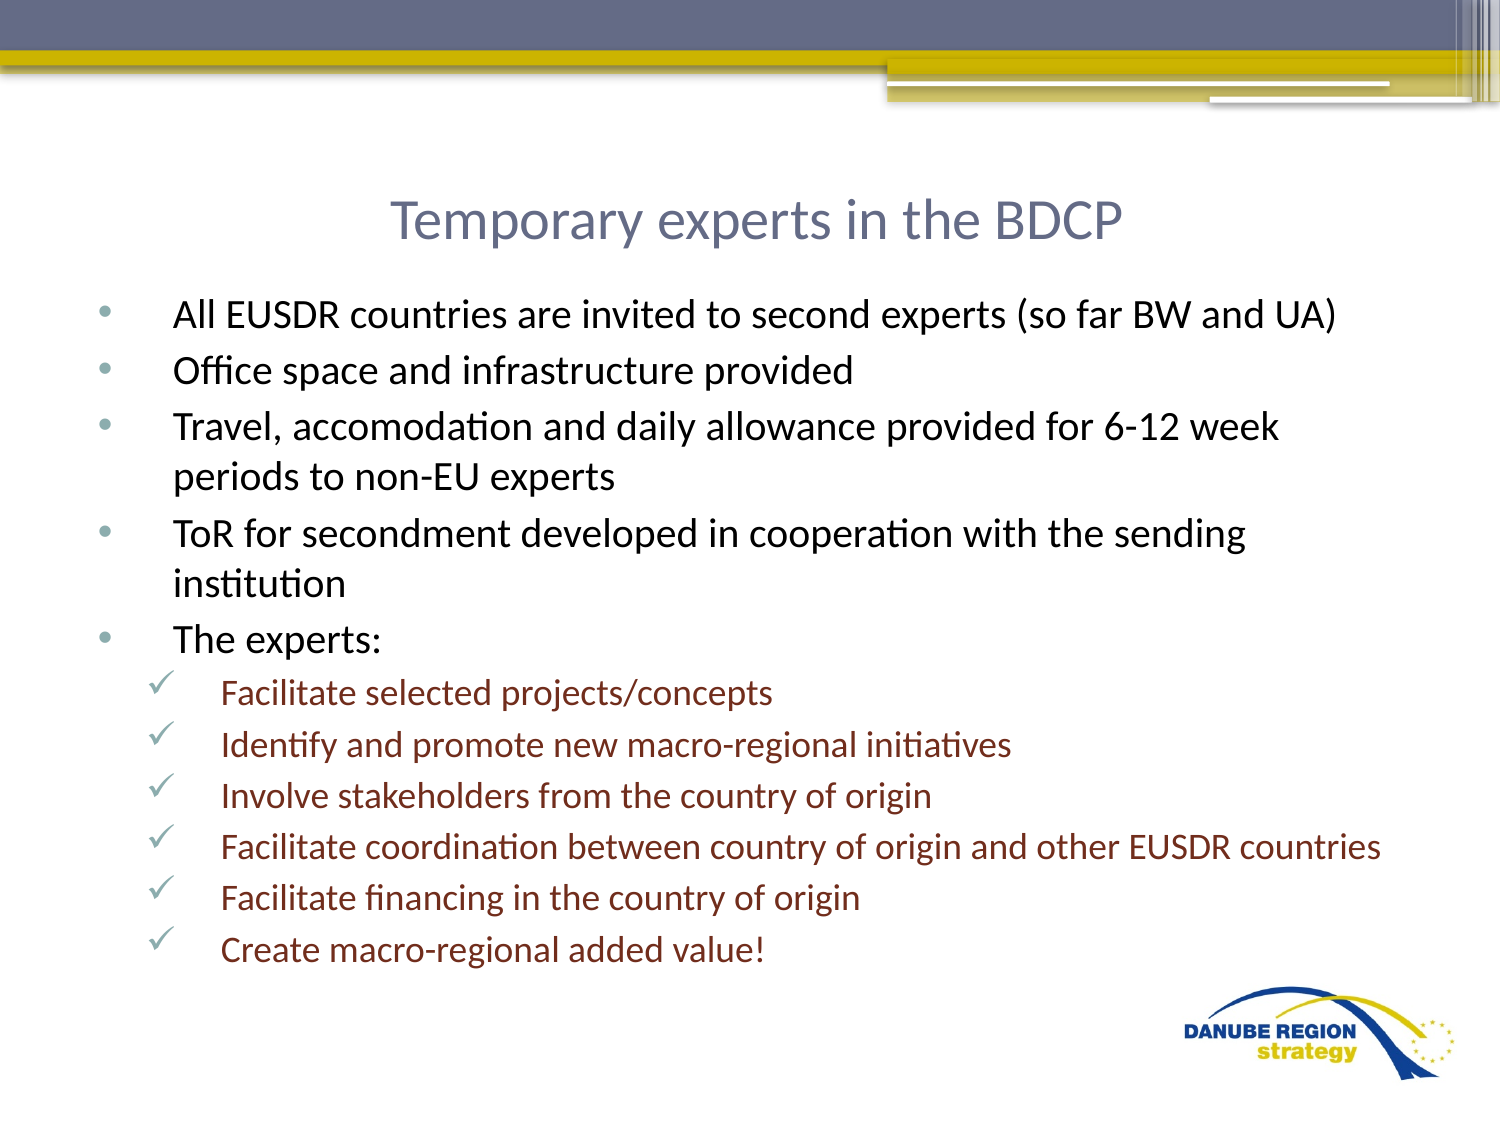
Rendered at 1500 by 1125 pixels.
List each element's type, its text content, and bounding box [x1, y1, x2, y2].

title Temporary experts in the BDCP [81, 128, 1433, 305]
list All EUSDR countries are invited to second experts (so far BW and UA) Office space and infrastructure provided Travel, accomodation and daily allowance provided for 6-12 week periods to non-EU experts ToR for secondment developed in cooperation with the sending institution The experts: Facilitate selected projects/concepts Identify and promote new macro-regional initiatives Involve stakeholders from the country of origin Facilitate coordination between country of origin and other EUSDR countries Facilitate financing in the country of origin Create macro-regional added value! [64, 278, 1416, 1012]
picture [1171, 972, 1468, 1094]
